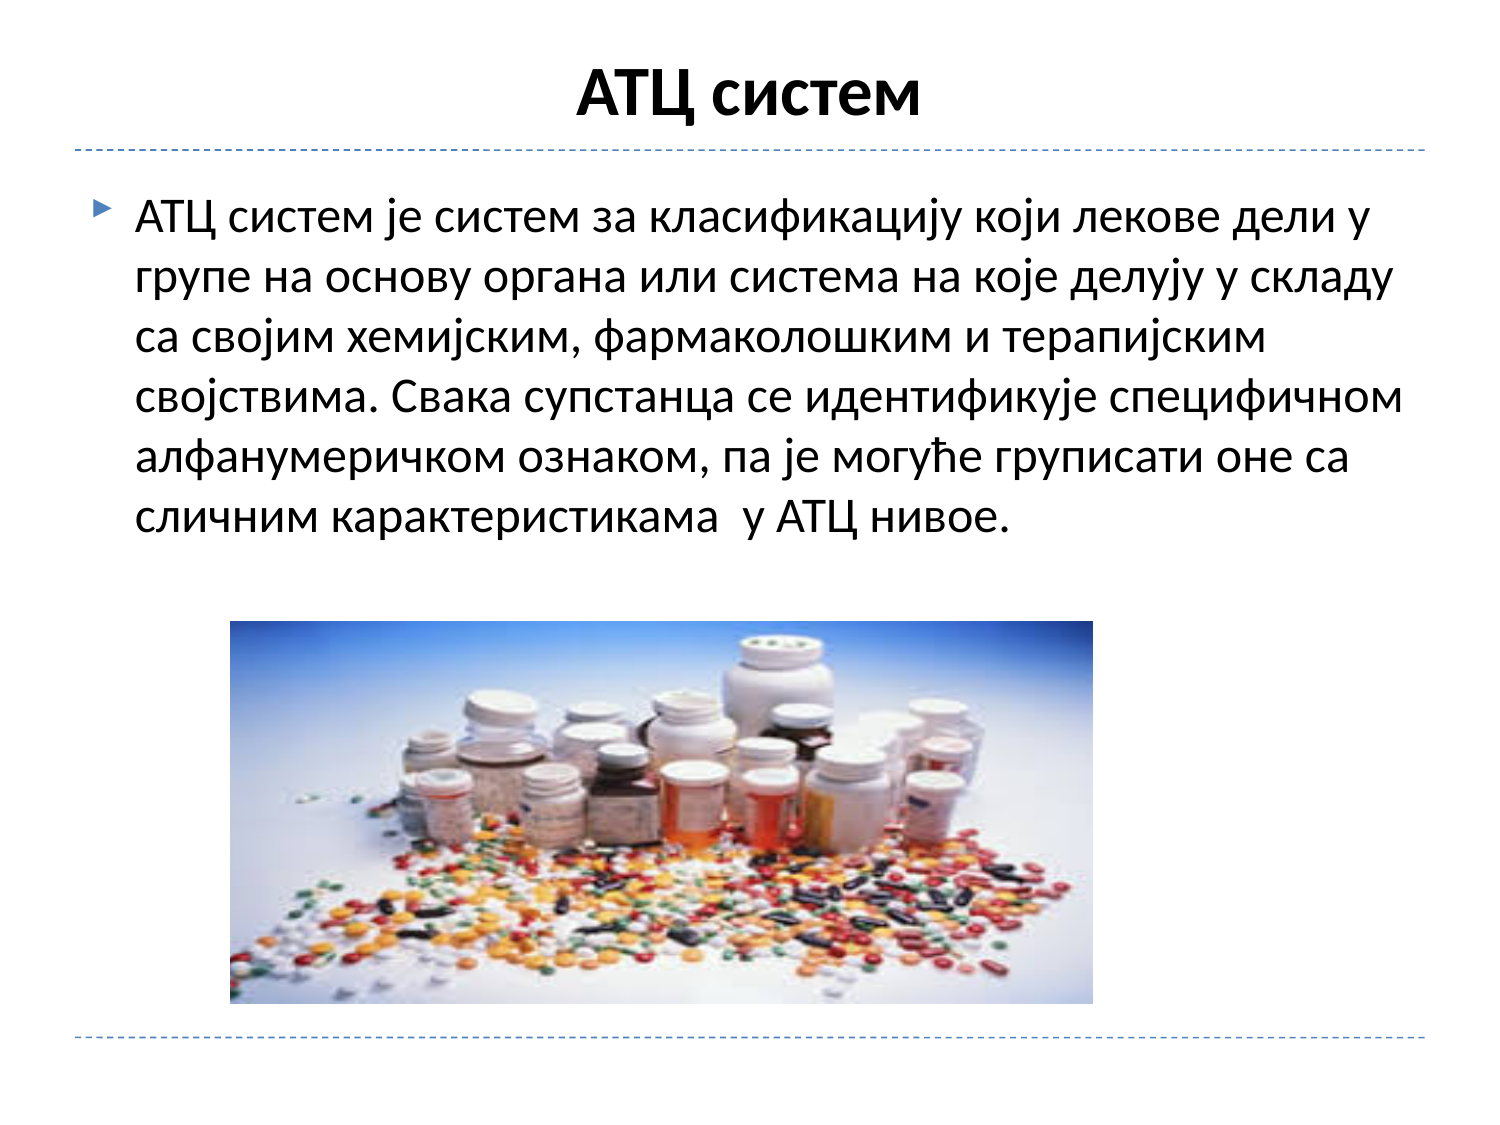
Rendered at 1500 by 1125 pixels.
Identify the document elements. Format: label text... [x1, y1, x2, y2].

picture [229, 621, 1093, 1004]
title АТЦ систем [74, 12, 1426, 138]
list АТЦ систем је систем за класификацију који лекове дели у групе на основу органа или система на које делују у складу са својим хемијским, фармаколошким и терапијским својствима. Свака супстанца се идентификује специфичном алфанумеричком ознаком, па је могуће груписати оне са сличним карактеристикама у АТЦ нивое. [74, 174, 1426, 1038]
